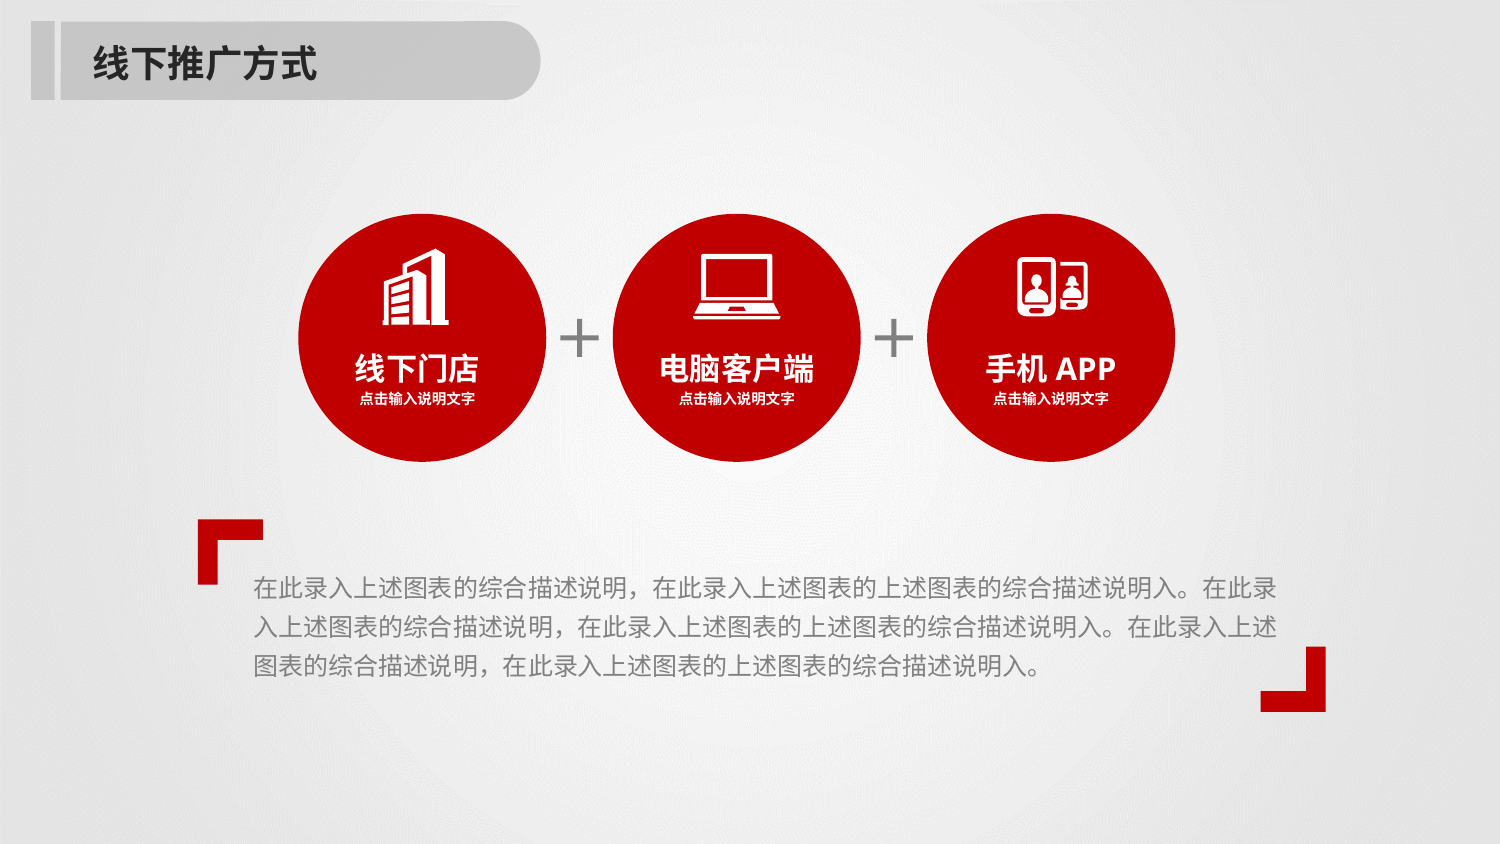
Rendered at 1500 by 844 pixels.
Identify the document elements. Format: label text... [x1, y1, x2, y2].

text_box 点击输入说明文字 [664, 389, 809, 408]
text_box [1060, 261, 1088, 310]
picture [0, 0, 1500, 844]
text_box [1260, 646, 1326, 712]
text_box 线下推广方式 [81, 34, 549, 91]
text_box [560, 318, 599, 358]
text_box [610, 211, 863, 464]
text_box [29, 19, 57, 102]
text_box [197, 519, 263, 585]
text_box [382, 248, 449, 326]
text_box [694, 302, 779, 314]
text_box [874, 318, 914, 358]
text_box [296, 211, 549, 464]
text_box 手机APP [979, 349, 1123, 387]
text_box 电脑客户端 [654, 349, 819, 387]
text_box [701, 253, 773, 301]
text_box 点击输入说明文字 [979, 389, 1123, 408]
text_box 在此录入上述图表的综合描述说明，在此录入上述图表的上述图表的综合描述说明入。在此录入上述图表的综合描述说明，在此录入上述图表的上述图表的综合描述说明入。在此录入上述图表的综合描述说明，在此录入上述图表的上述图表的综合描述说明入。 [242, 558, 1294, 686]
text_box [1017, 257, 1056, 317]
text_box 线下门店 [353, 349, 482, 387]
text_box [693, 316, 781, 320]
text_box [58, 19, 534, 103]
text_box 点击输入说明文字 [353, 389, 482, 408]
text_box [925, 211, 1178, 464]
